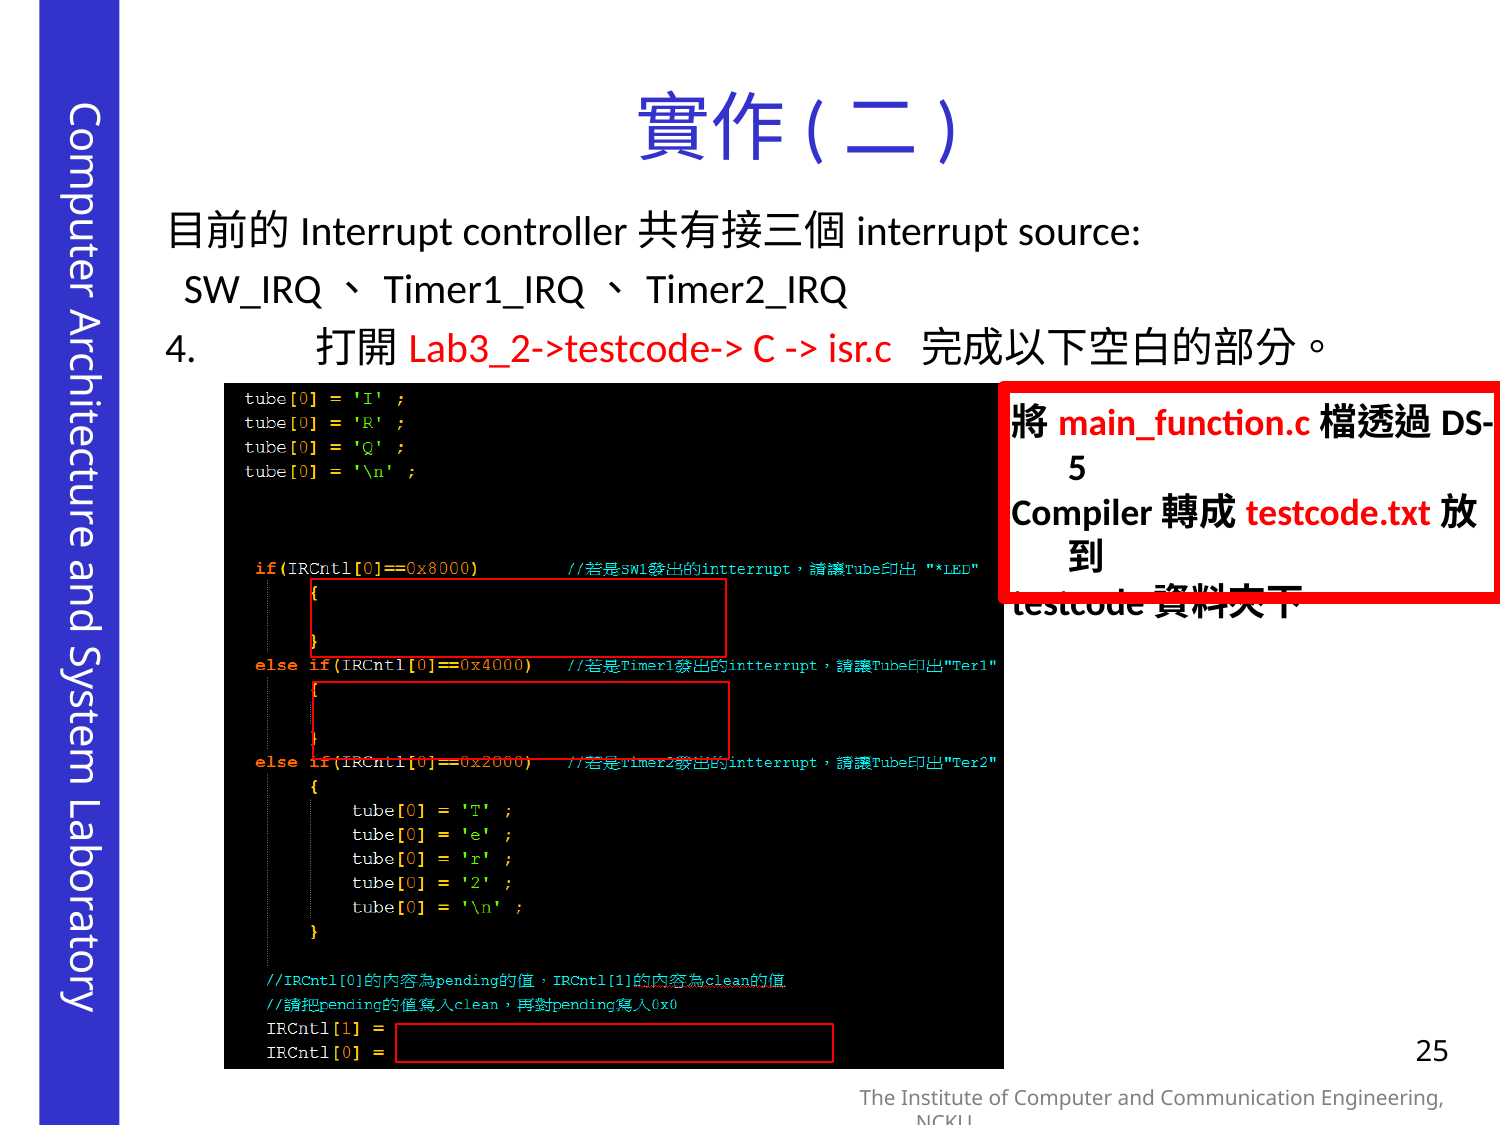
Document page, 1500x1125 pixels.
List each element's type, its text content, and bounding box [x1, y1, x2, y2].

text_box 將main_function.c檔透過DS-5 Compiler轉成testcode.txt放到 testcode資料夾下 [1009, 598, 1500, 631]
slide_number 25 [1151, 1024, 1465, 1101]
picture [224, 383, 1005, 1070]
text_box [1008, 386, 1500, 598]
list 目前的Interrupt controller共有接三個interrupt source: SW_IRQ、Timer1_IRQ、Timer2_IRQ 4. 打開Lab3_2->testcode-> C -> isr.c 完成以下空白的部分。 [74, 196, 1426, 417]
title 實作(二) [135, 30, 1460, 219]
